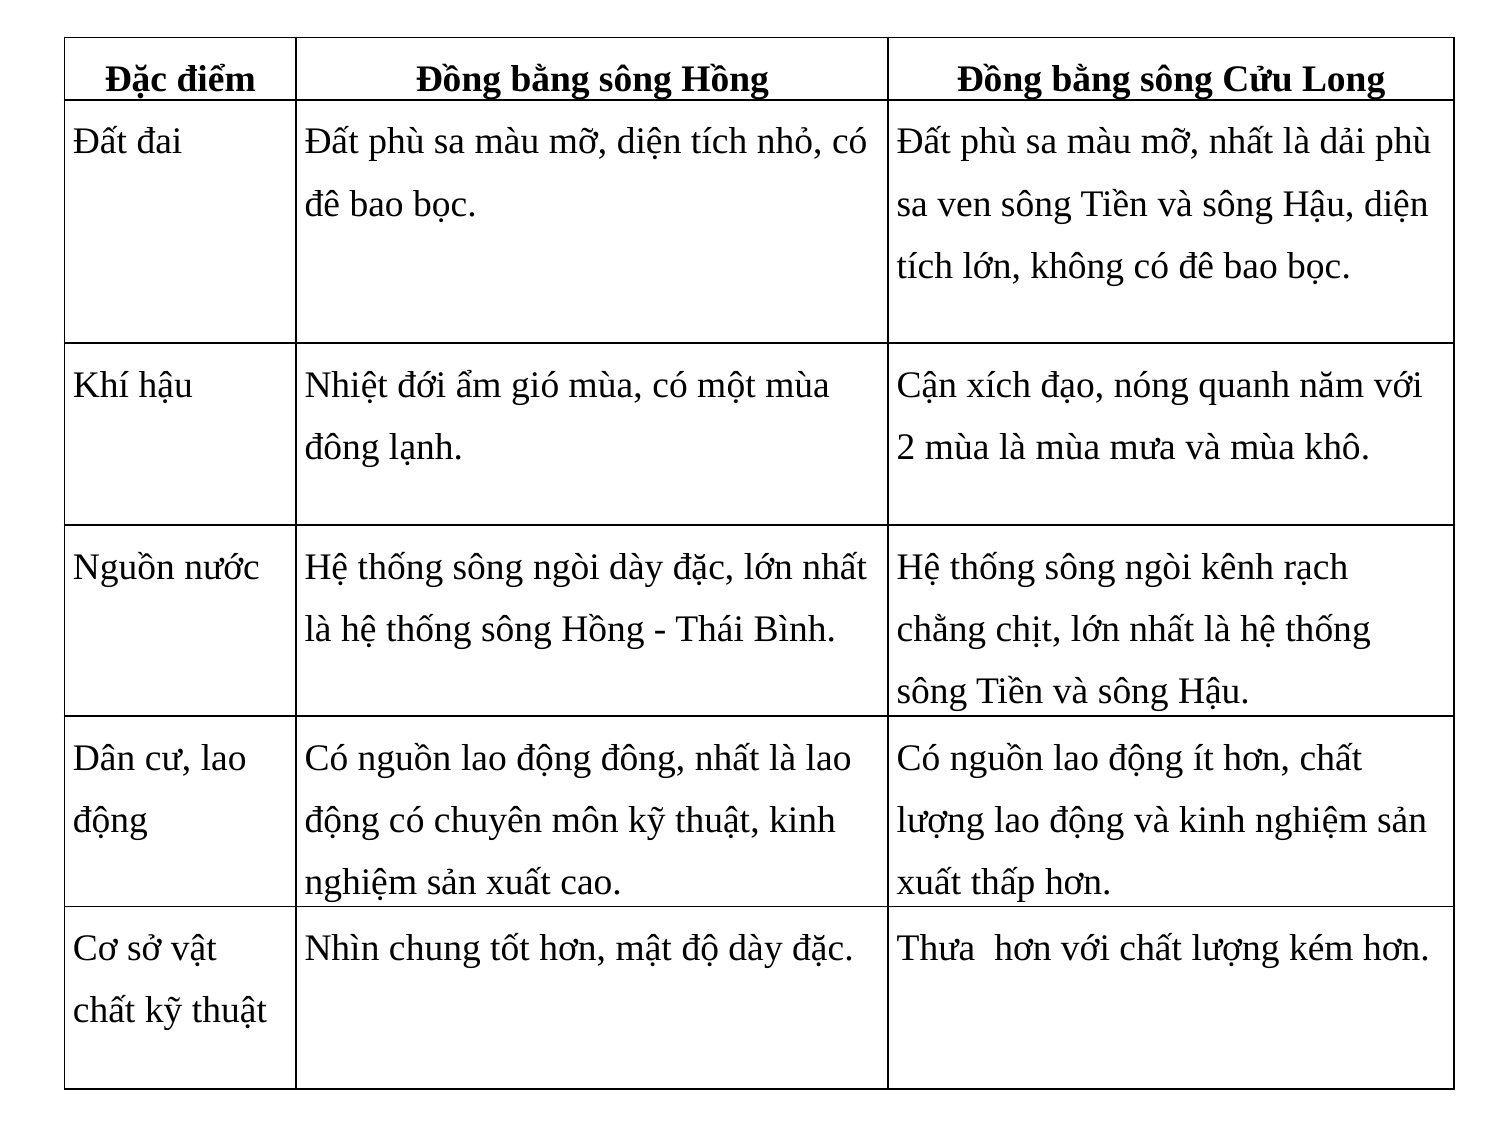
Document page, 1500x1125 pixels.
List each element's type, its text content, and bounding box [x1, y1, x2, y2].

table_cell Có nguồn lao động ít hơn, chất lượng lao động và kinh nghiệm sản xuất thấp hơn. [889, 717, 1453, 906]
table_cell Có nguồn lao động đông, nhất là lao động có chuyên môn kỹ thuật, kinh nghiệm sản xuất cao. [297, 717, 887, 906]
table_cell Hệ thống sông ngòi kênh rạch chằng chịt, lớn nhất là hệ thống sông Tiền và sông Hậu. [889, 526, 1453, 715]
table_header Đồng bằng sông Cửu Long [889, 38, 1453, 99]
table_cell Nguồn nước [65, 526, 295, 715]
table_cell Đất phù sa màu mỡ, nhất là dải phù sa ven sông Tiền và sông Hậu, diện tích lớn, không có đê bao bọc. [889, 101, 1453, 342]
table_cell Thưa hơn với chất lượng kém hơn. [889, 907, 1453, 1088]
table_cell Dân cư, lao động [65, 717, 295, 906]
table_cell Nhìn chung tốt hơn, mật độ dày đặc. [297, 907, 887, 1088]
table_header Đồng bằng sông Hồng [297, 38, 887, 99]
table_header Đặc điểm [65, 38, 295, 99]
table_cell Nhiệt đới ẩm gió mùa, có một mùa đông lạnh. [297, 344, 887, 524]
table_cell Cận xích đạo, nóng quanh năm với 2 mùa là mùa mưa và mùa khô. [889, 344, 1453, 524]
table_cell Cơ sở vật chất kỹ thuật [65, 907, 295, 1088]
table_cell Đất đai [65, 101, 295, 342]
table_cell Đất phù sa màu mỡ, diện tích nhỏ, có đê bao bọc. [297, 101, 887, 342]
table_cell Khí hậu [65, 344, 295, 524]
table_cell Hệ thống sông ngòi dày đặc, lớn nhất là hệ thống sông Hồng - Thái Bình. [297, 526, 887, 715]
